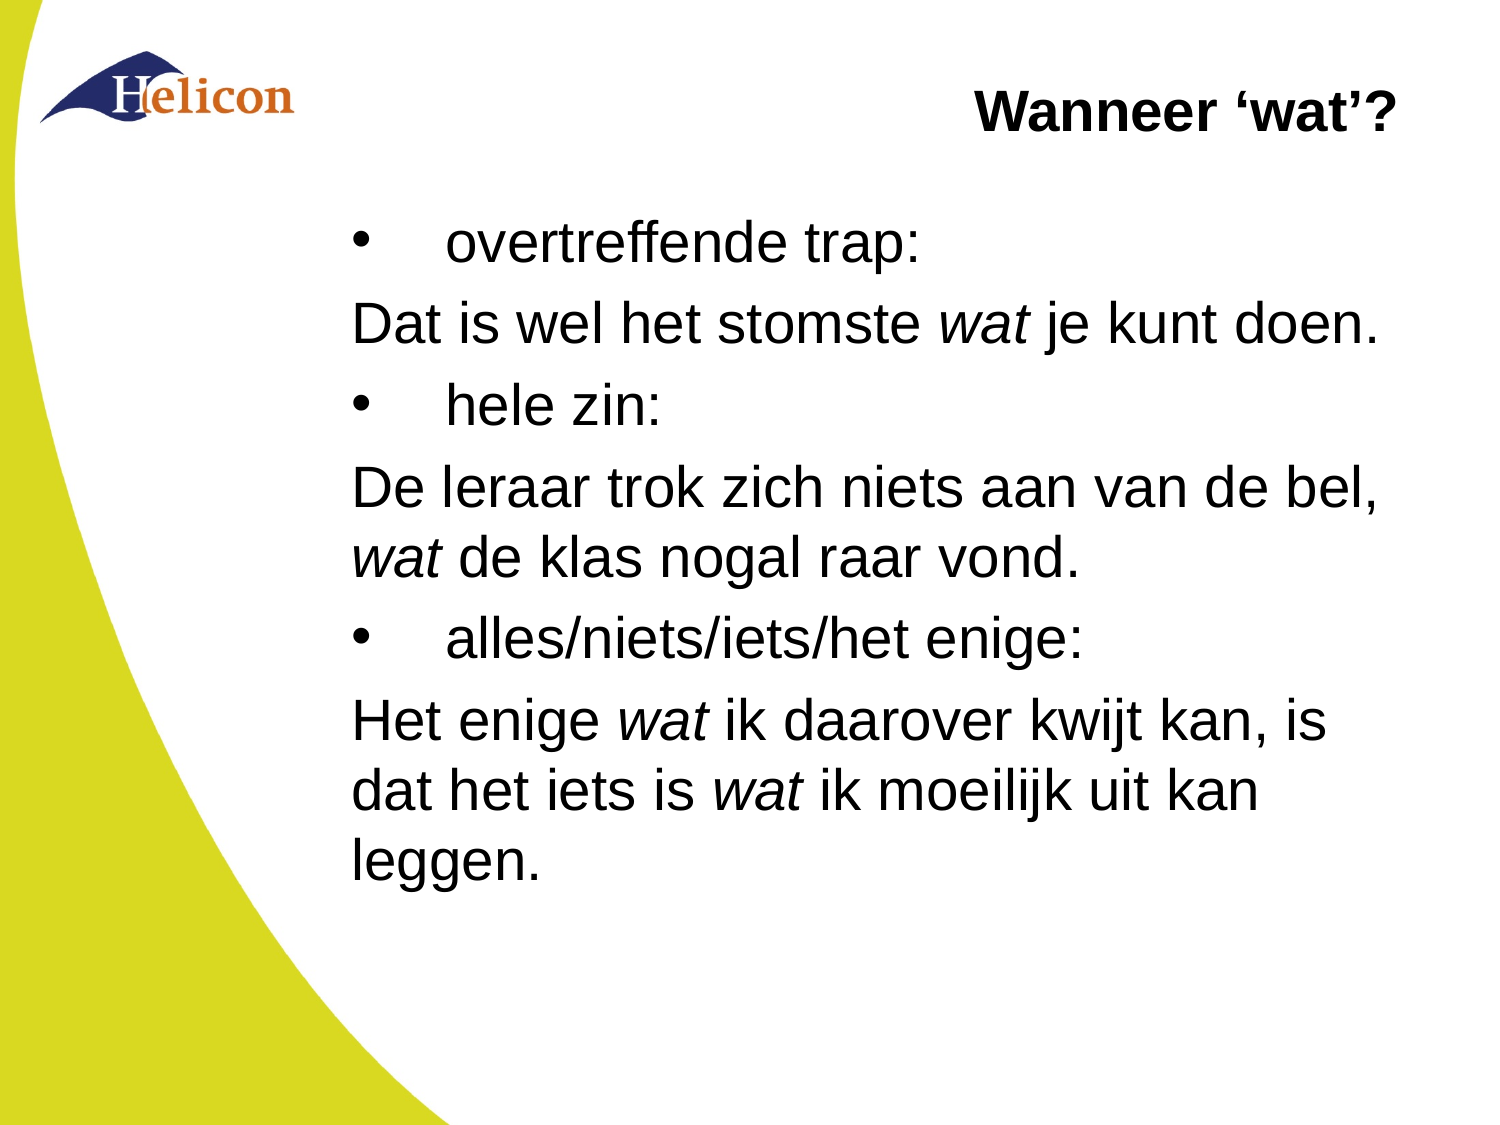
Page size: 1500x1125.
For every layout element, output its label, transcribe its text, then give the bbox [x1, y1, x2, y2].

list overtreffende trap: Dat is wel het stomste wat je kunt doen. hele zin: De leraar trok zich niets aan van de bel, wat de klas nogal raar vond. alles/niets/iets/het enige: Het enige wat ik daarover kwijt kan, is dat het iets is wat ik moeilijk uit kan leggen. [336, 196, 1425, 1005]
picture [0, 0, 1500, 1125]
title Wanneer ‘wat’? [324, 54, 1415, 161]
